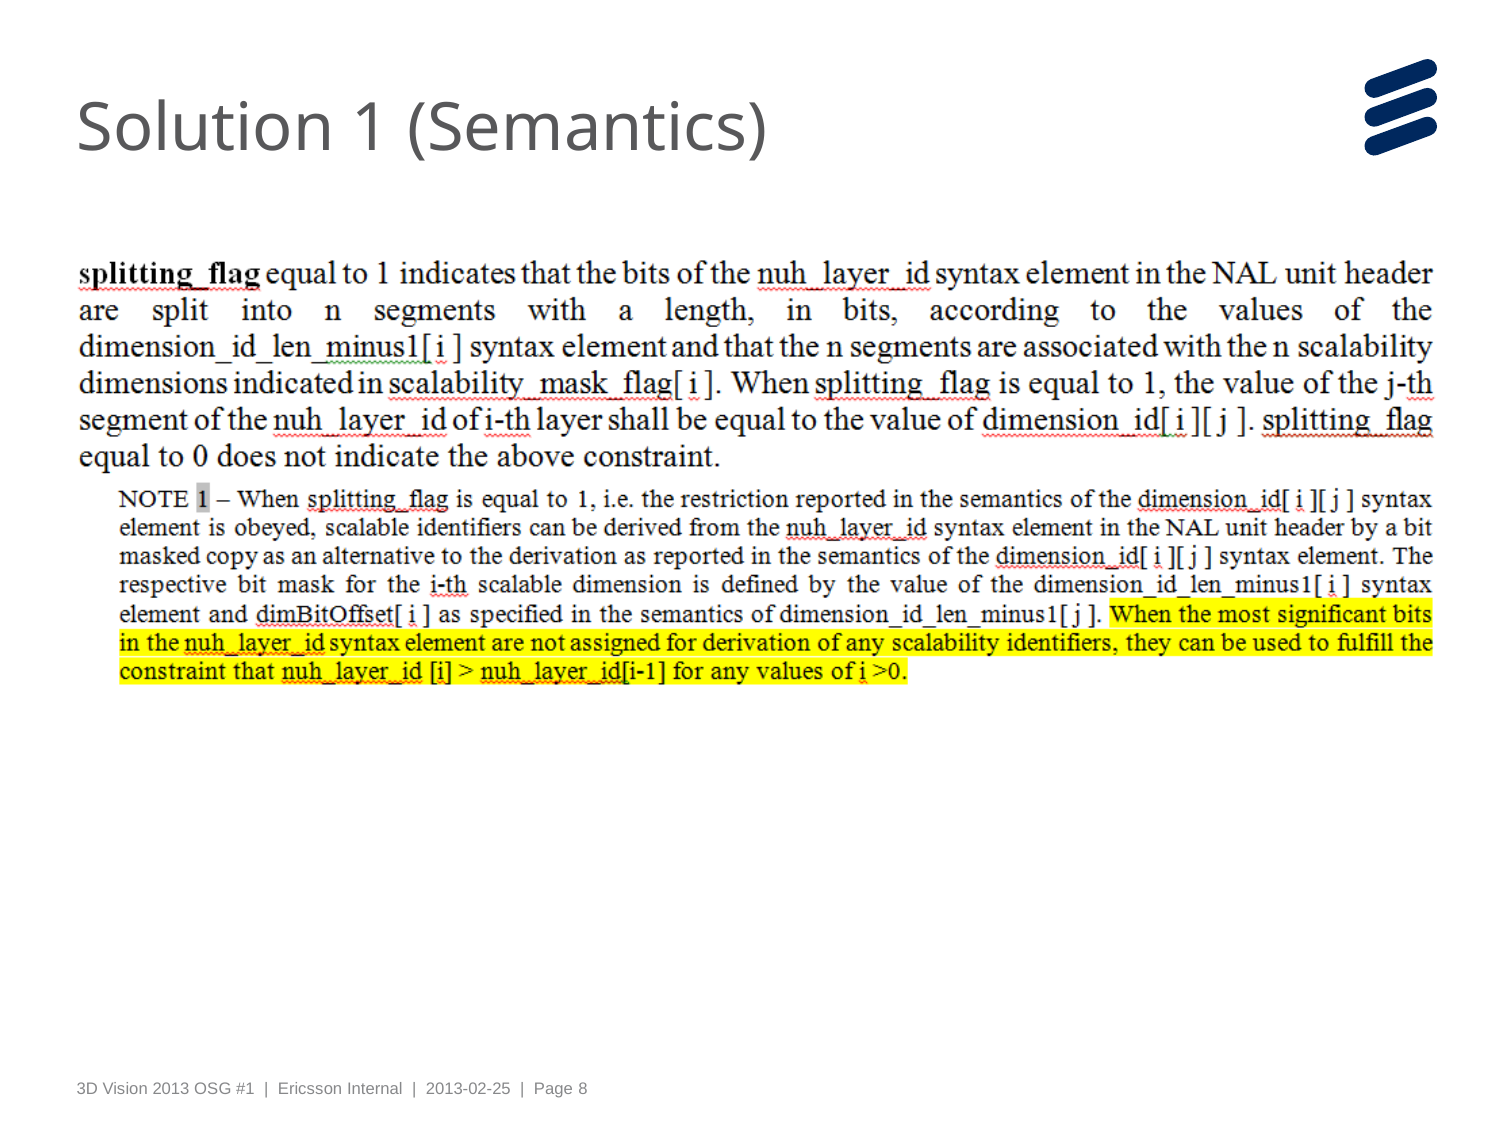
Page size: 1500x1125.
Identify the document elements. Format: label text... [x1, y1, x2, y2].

title Solution 1 (Semantics) [64, 91, 1295, 173]
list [64, 243, 1449, 705]
